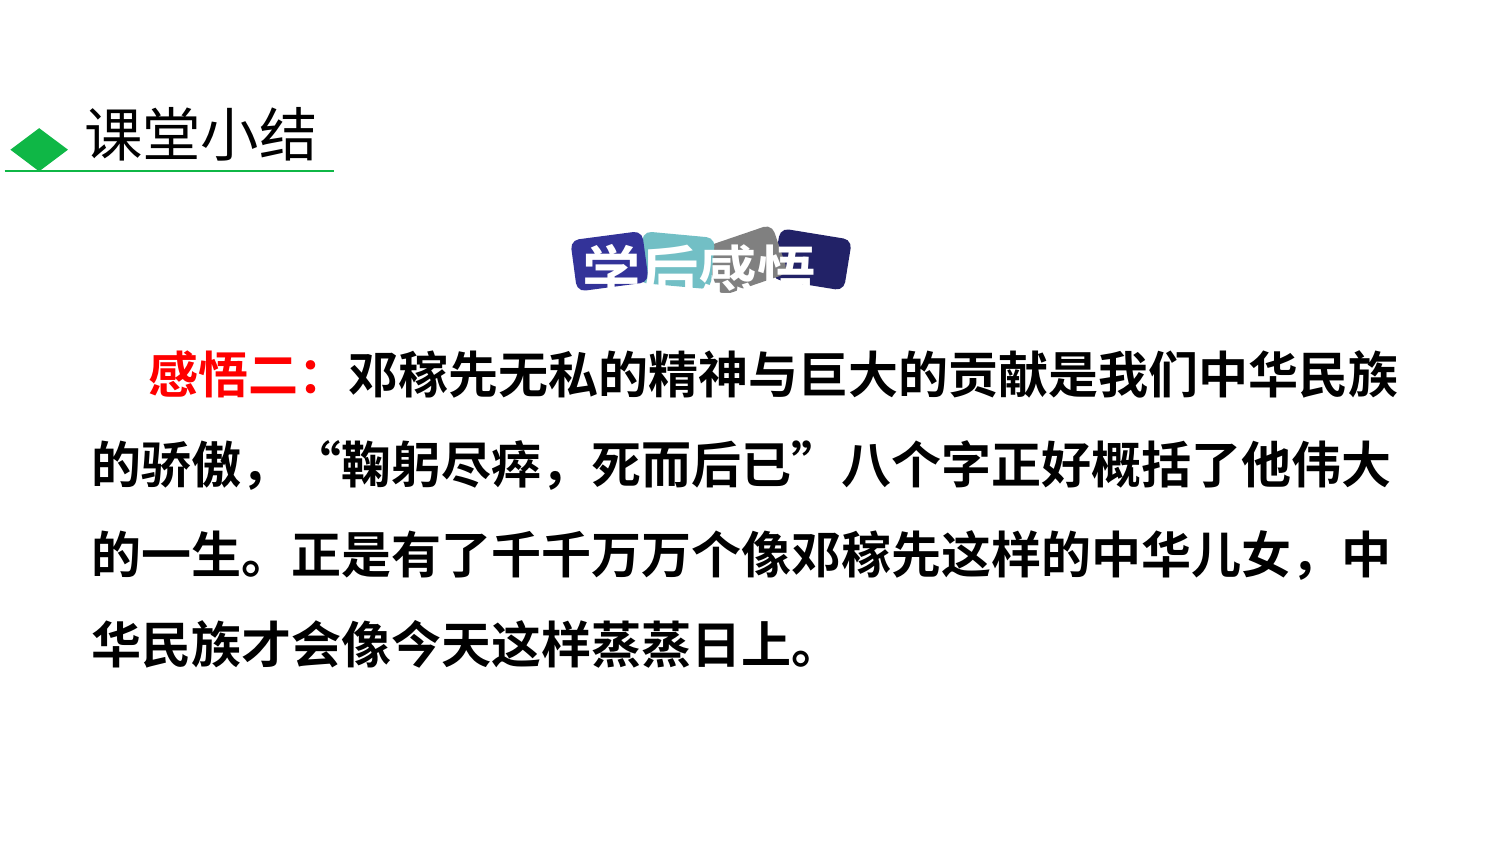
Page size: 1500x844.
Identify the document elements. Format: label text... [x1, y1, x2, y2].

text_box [567, 209, 854, 315]
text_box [4, 91, 334, 177]
text_box 感悟二：邓稼先无私的精神与巨大的贡献是我们中华民族的骄傲，“鞠躬尽瘁，死而后已”八个字正好概括了他伟大的一生。正是有了千千万万个像邓稼先这样的中华儿女，中华民族才会像今天这样蒸蒸日上。 [76, 306, 1456, 682]
